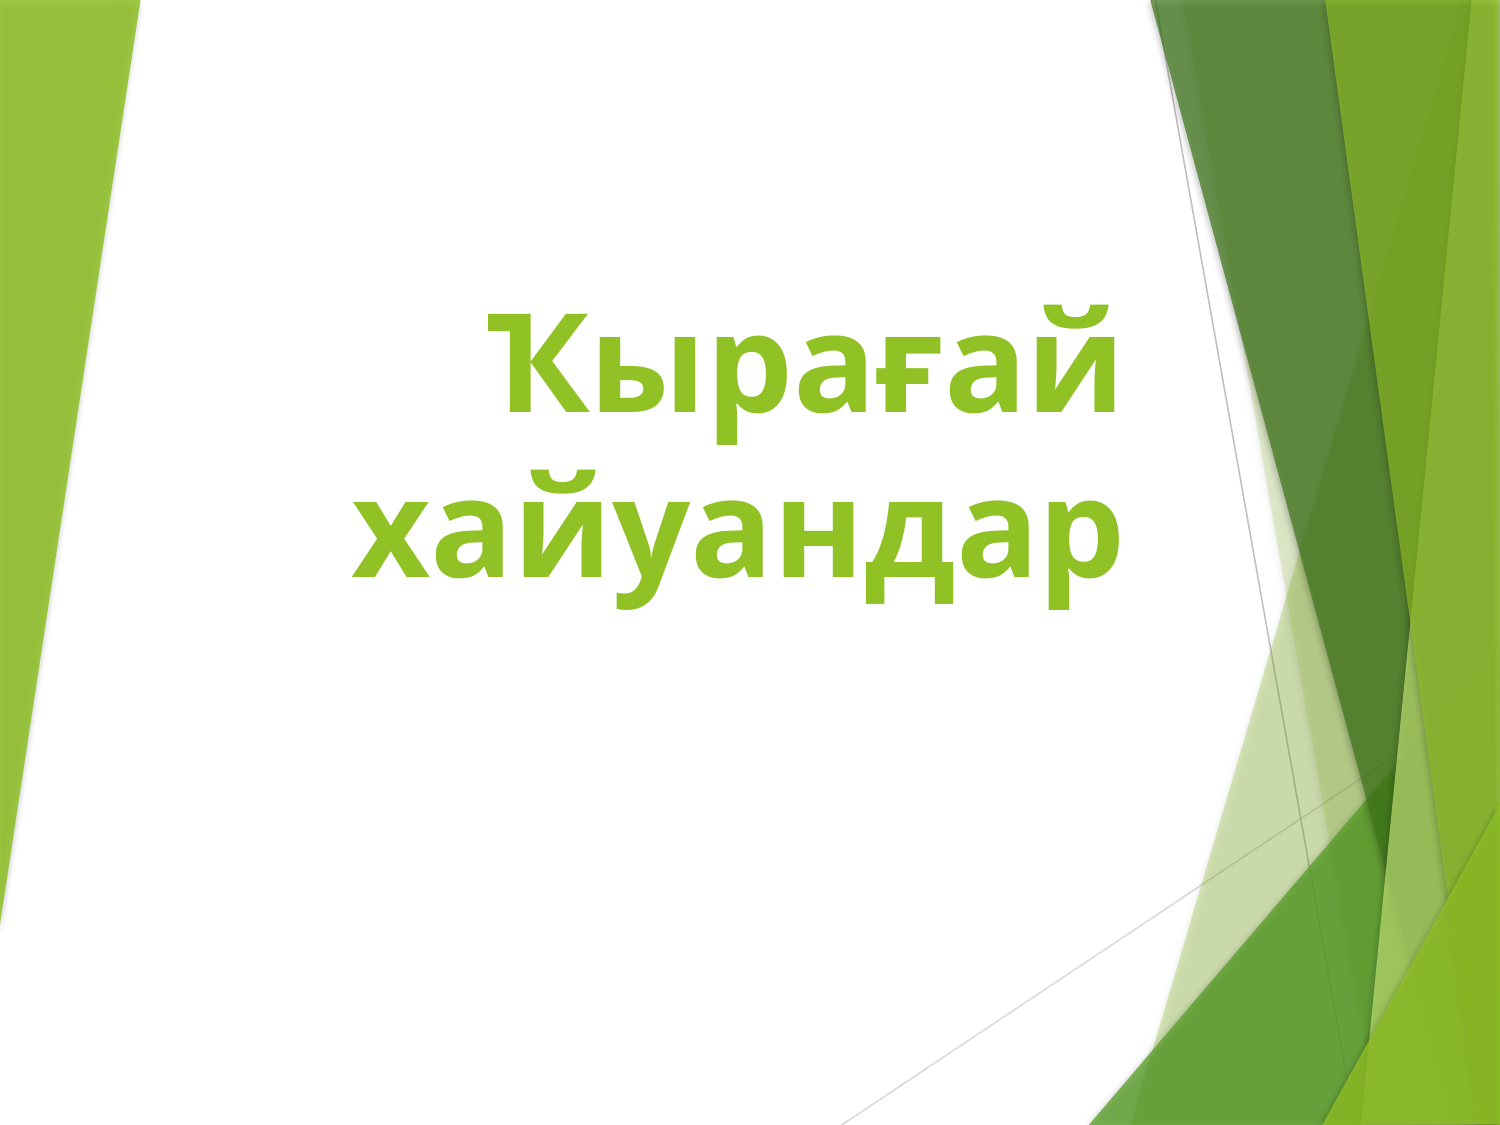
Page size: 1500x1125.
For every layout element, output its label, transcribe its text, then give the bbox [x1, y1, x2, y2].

title Ҡырағай хайуандар [185, 562, 1142, 833]
